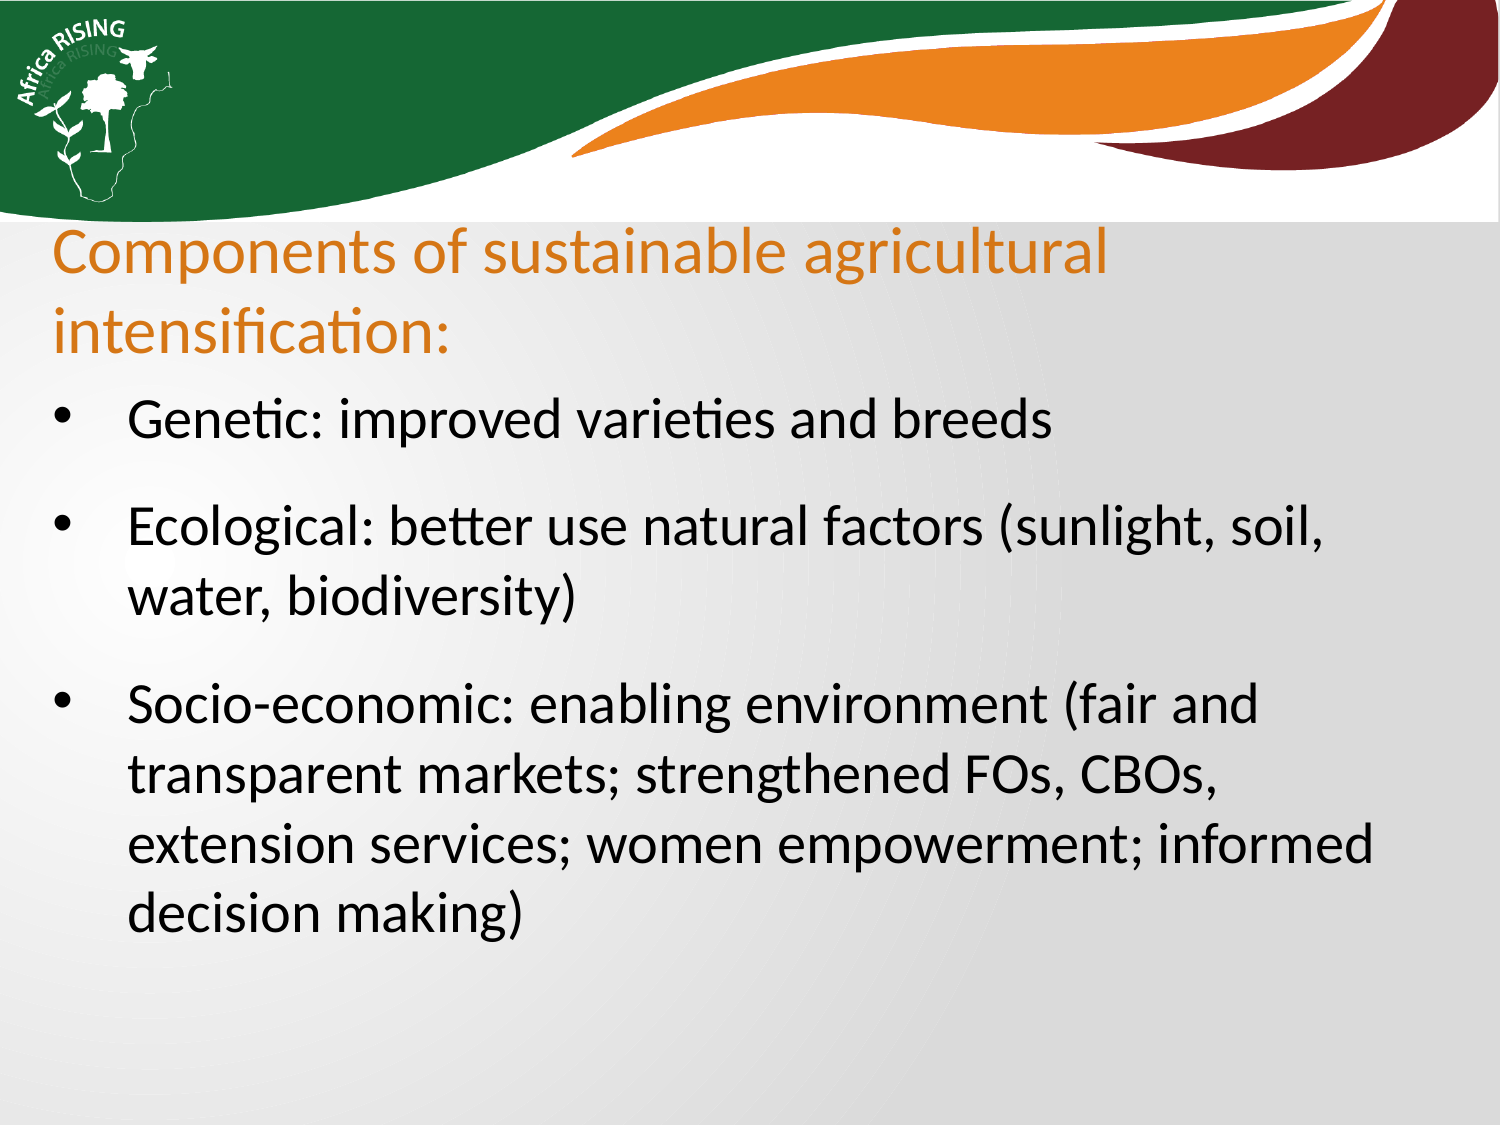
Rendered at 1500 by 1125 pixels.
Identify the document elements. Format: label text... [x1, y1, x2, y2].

text_box Components of sustainable agricultural intensification: Genetic: improved varieties and breeds Ecological: better use natural factors (sunlight, soil, water, biodiversity) Socio-economic: enabling environment (fair and transparent markets; strengthened FOs, CBOs, extension services; women empowerment; informed decision making) [37, 199, 1463, 1125]
picture [0, 0, 1499, 222]
